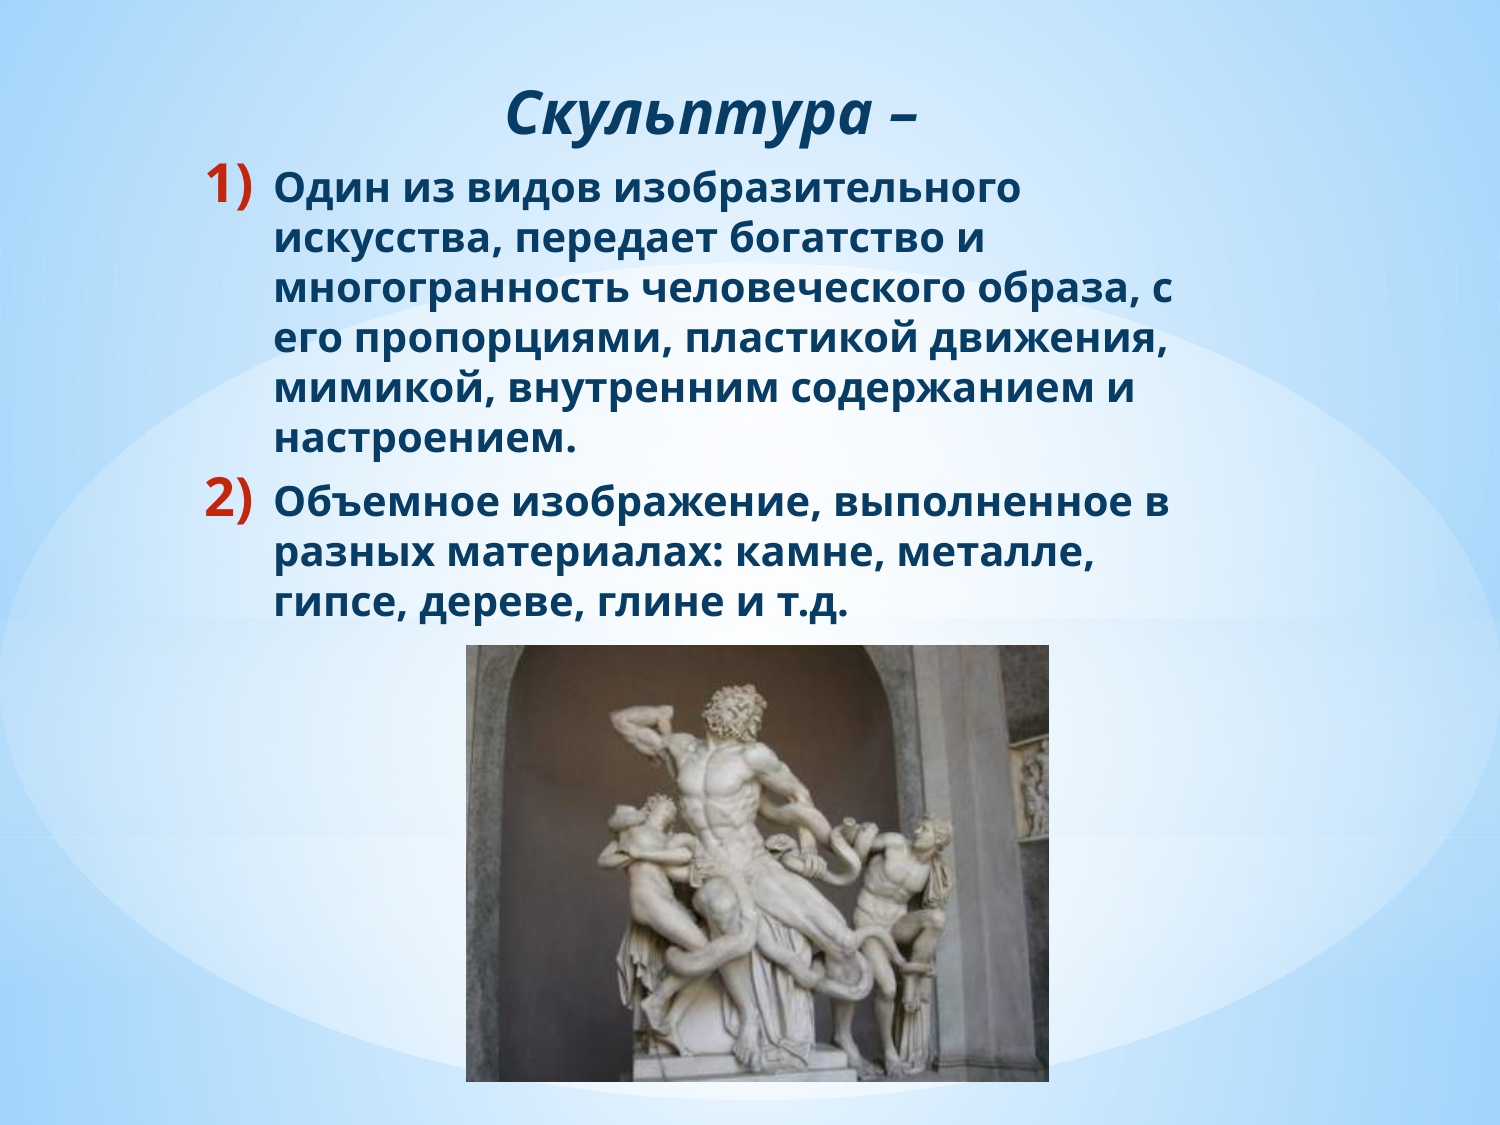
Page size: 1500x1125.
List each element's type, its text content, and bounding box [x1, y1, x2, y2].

list Скульптура – Один из видов изобразительного искусства, передает богатство и многогранность человеческого образа, с его пропорциями, пластикой движения, мимикой, внутренним содержанием и настроением. Объемное изображение, выполненное в разных материалах: камне, металле, гипсе, дереве, глине и т.д. [182, 66, 1234, 637]
picture [466, 645, 1049, 1083]
